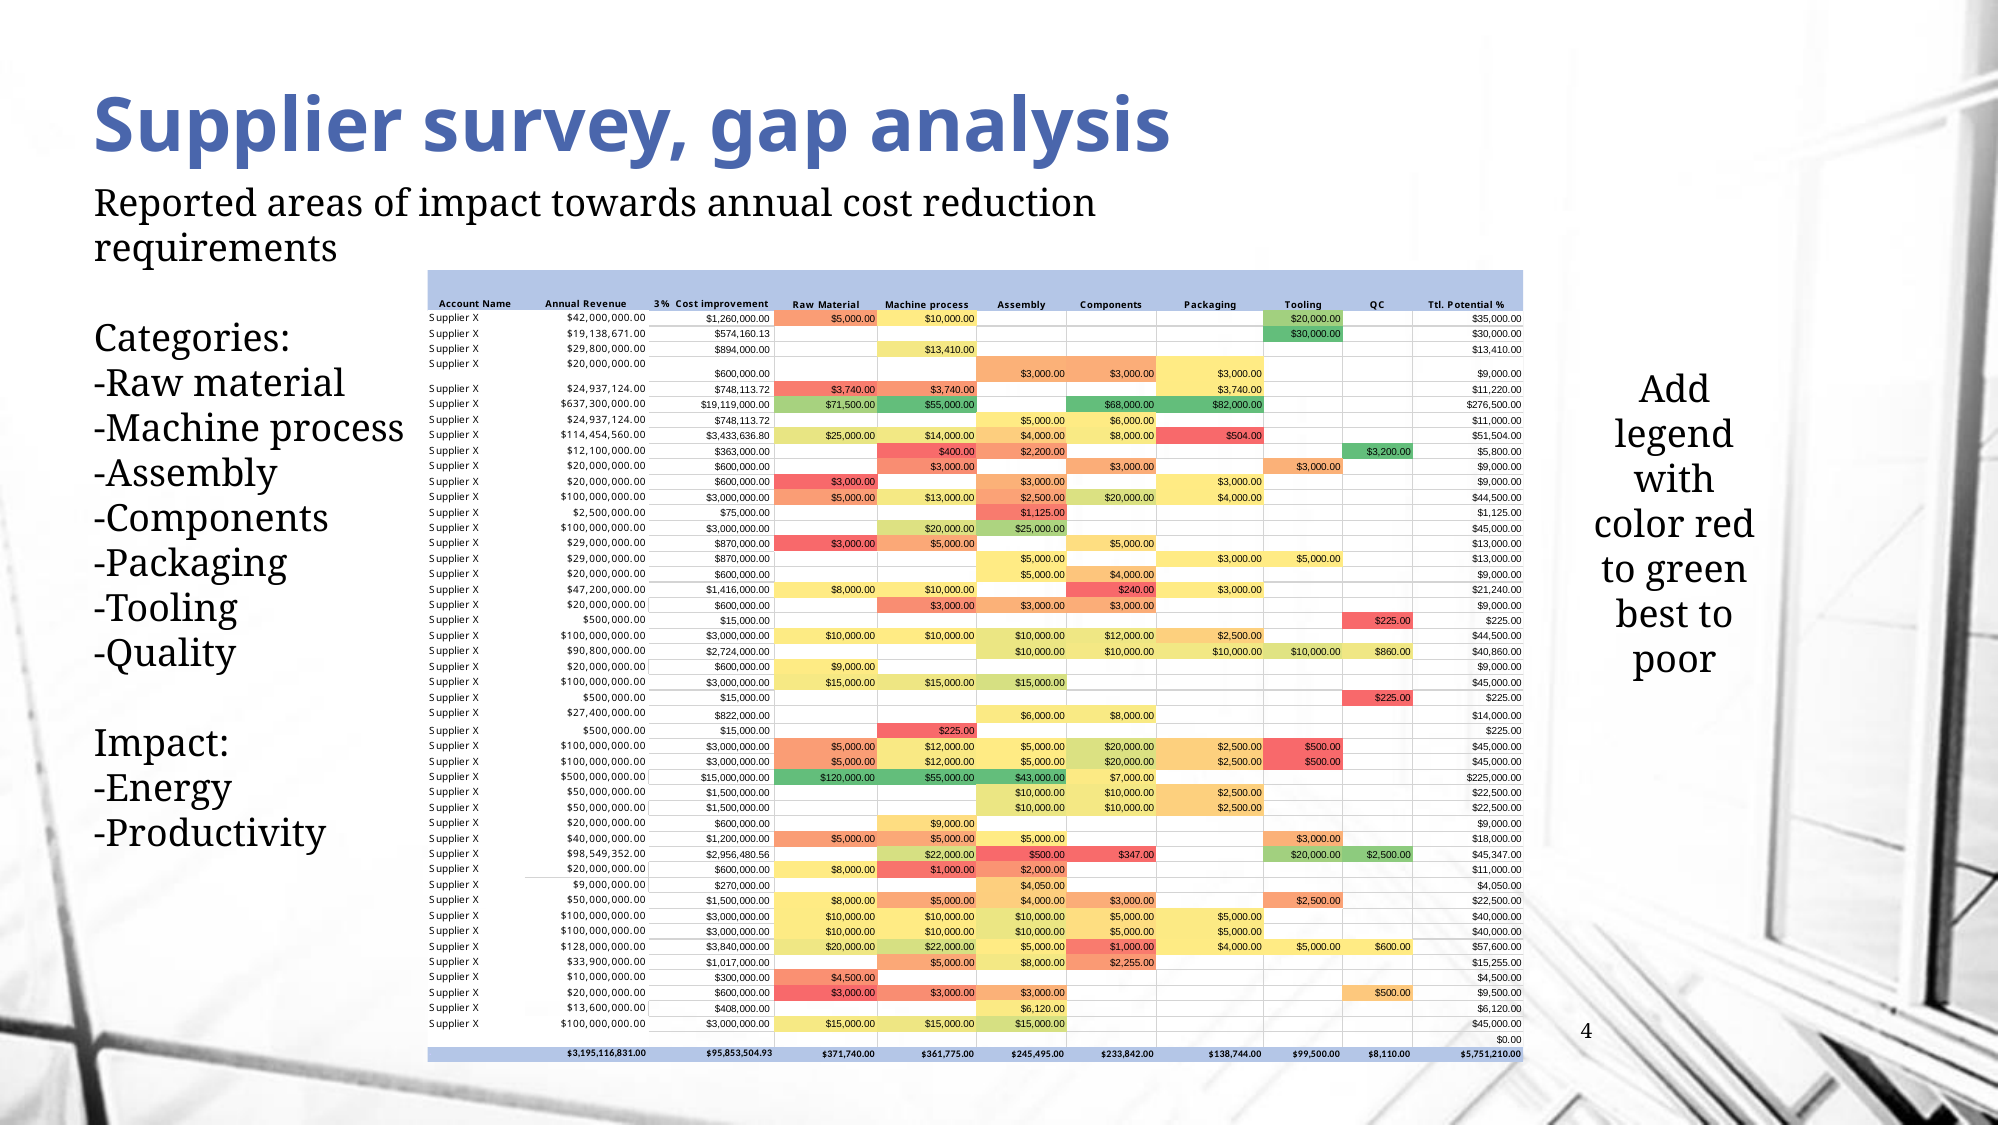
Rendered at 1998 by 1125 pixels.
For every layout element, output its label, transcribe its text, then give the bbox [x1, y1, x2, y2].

picture [0, 0, 1998, 1125]
text_box Reported areas of impact towards annual cost reduction requirements Categories: -Raw material -Machine process -Assembly -Components -Packaging -Tooling -Quality Impact: -Energy -Productivity [86, 171, 1349, 862]
text_box Add legend with color red to green best to poor [1580, 357, 1769, 688]
slide_number 4 [1561, 1013, 1601, 1052]
title Supplier survey, gap analysis [85, 61, 1512, 174]
